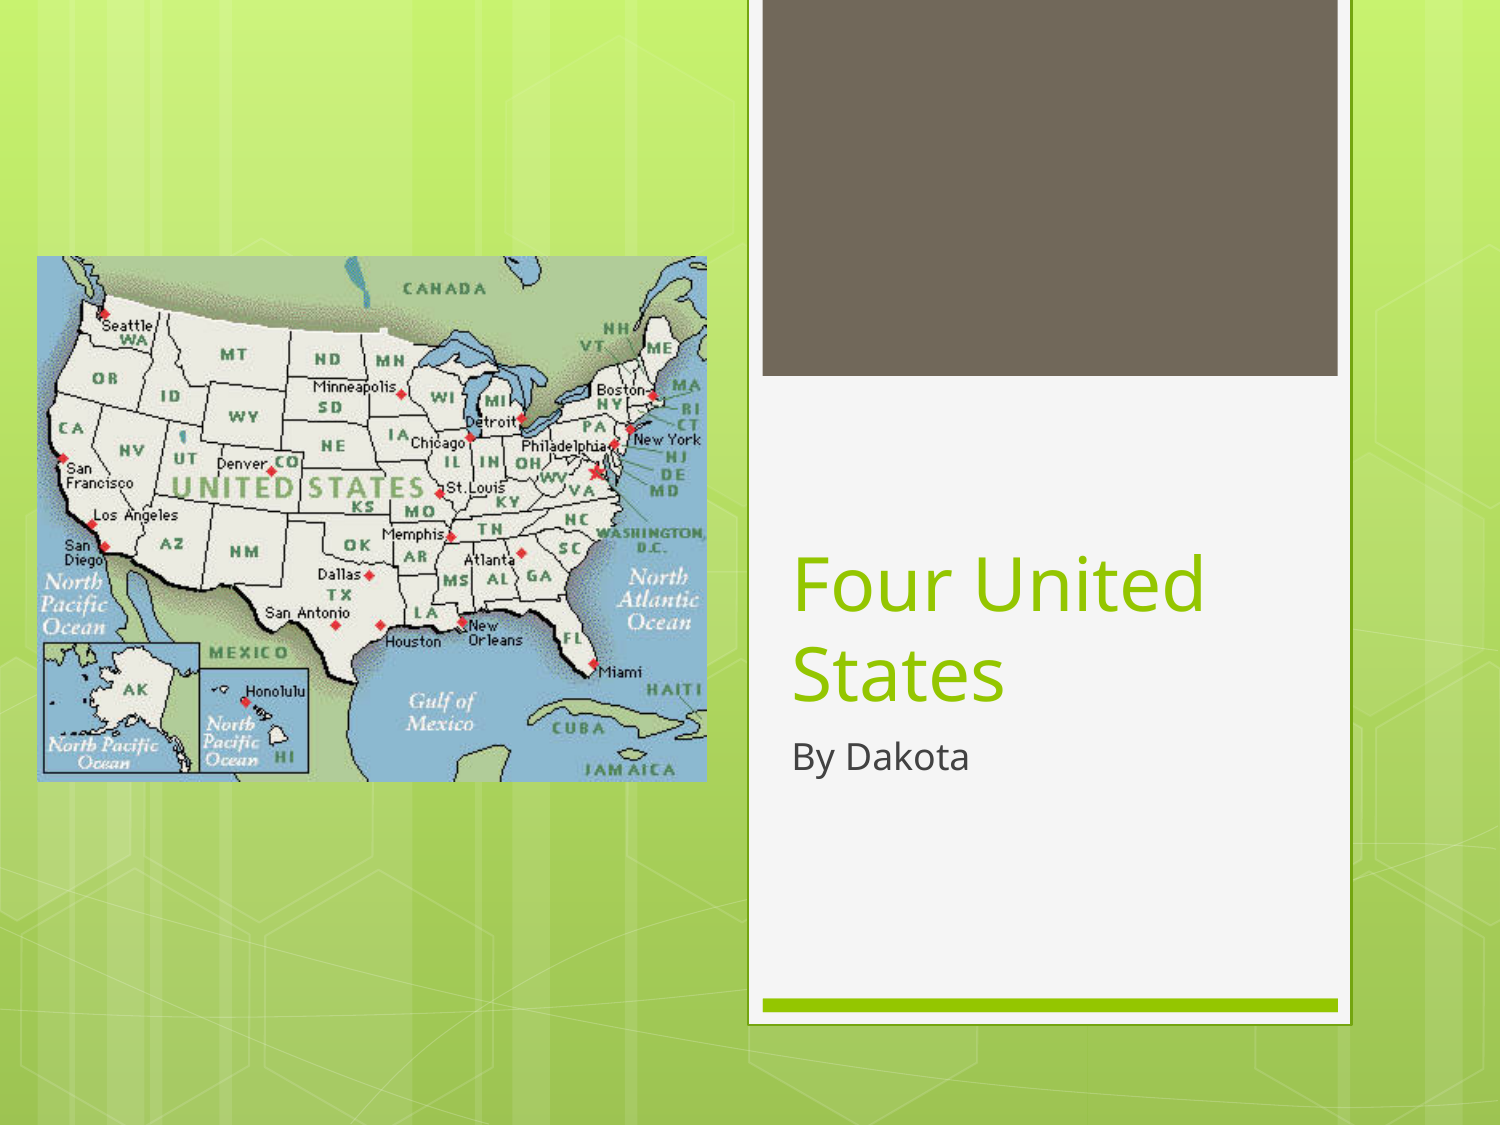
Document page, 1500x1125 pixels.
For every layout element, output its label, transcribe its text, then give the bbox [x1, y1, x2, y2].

title Four United States [776, 444, 1320, 724]
subtitle By Dakota [776, 725, 1320, 933]
picture [37, 256, 707, 782]
